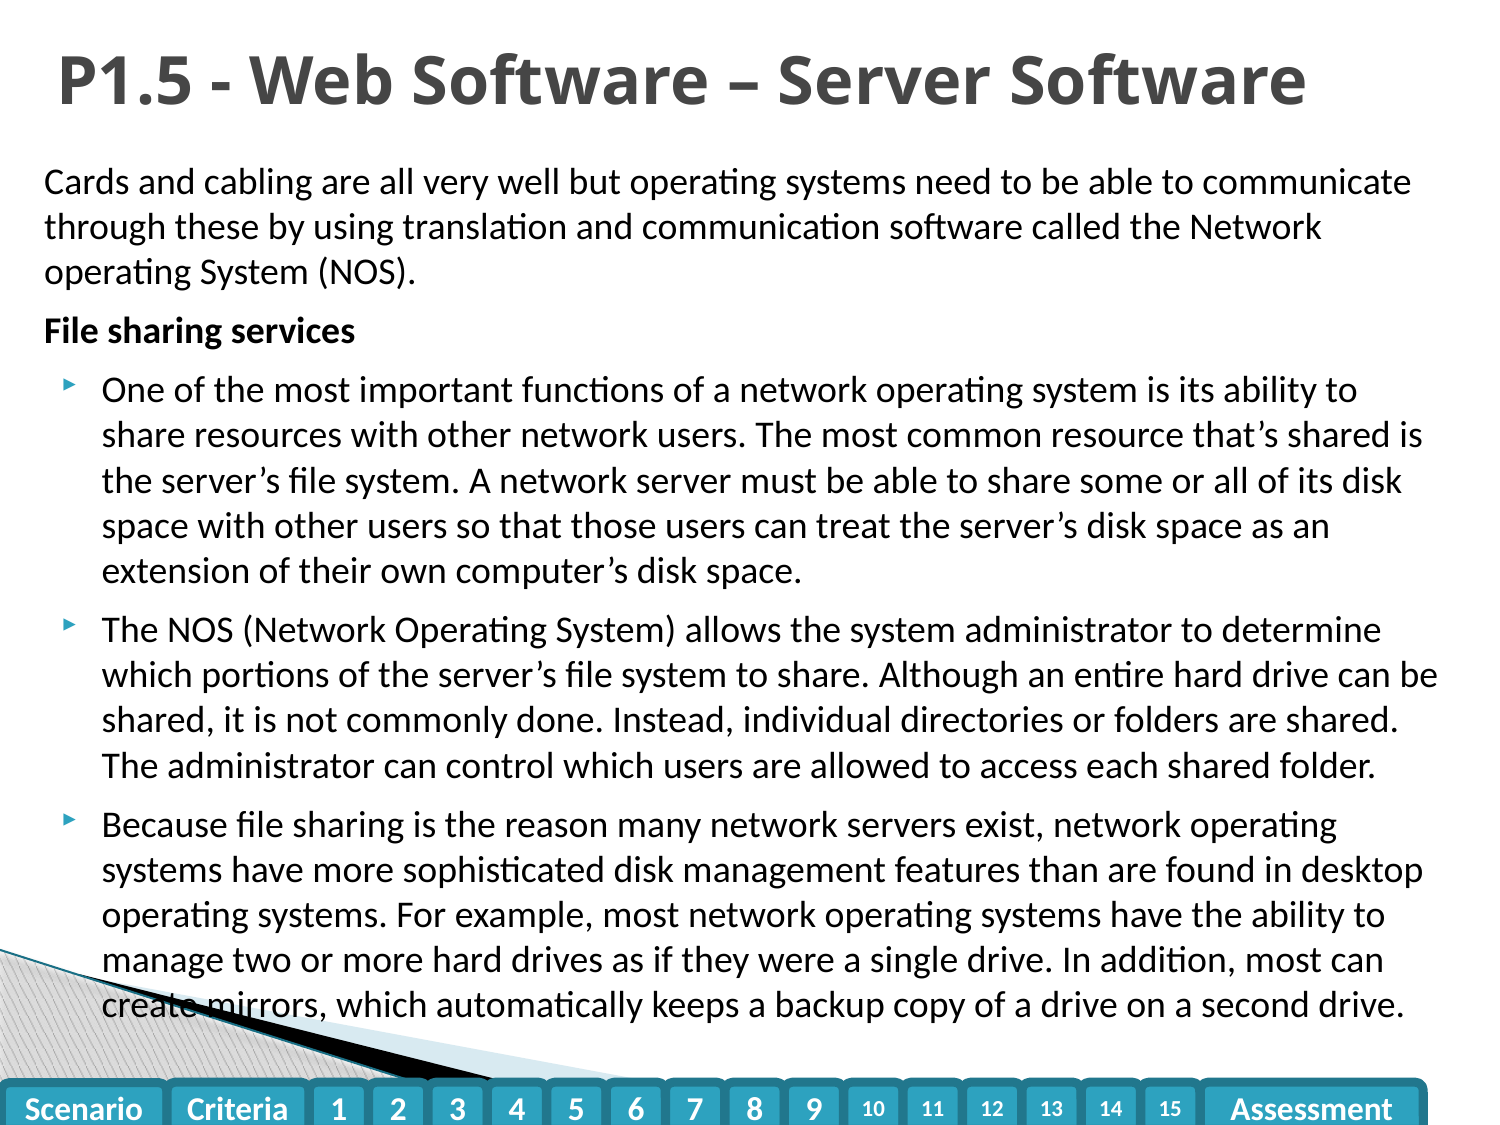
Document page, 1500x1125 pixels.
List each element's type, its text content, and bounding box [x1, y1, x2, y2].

title P1.5 - Web Software – Server Software [41, 19, 1392, 138]
list Cards and cabling are all very well but operating systems need to be able to communicate through these by using translation and communication software called the Network operating System (NOS). File sharing services One of the most important functions of a network operating system is its ability to share resources with other network users. The most common resource that’s shared is the server’s file system. A network server must be able to share some or all of its disk space with other users so that those users can treat the server’s disk space as an extension of their own computer’s disk space. The NOS (Network Operating System) allows the system administrator to determine which portions of the server’s file system to share. Although an entire hard drive can be shared, it is not commonly done. Instead, individual directories or folders are shared. The administrator can control which users are allowed to access each shared folder. Because file sharing is the reason many network servers exist, network operating systems have more sophisticated disk management features than are found in desktop operating systems. For example, most network operating systems have the ability to manage two or more hard drives as if they were a single drive. In addition, most can create mirrors, which automatically keeps a backup copy of a drive on a second drive. [29, 149, 1459, 1035]
